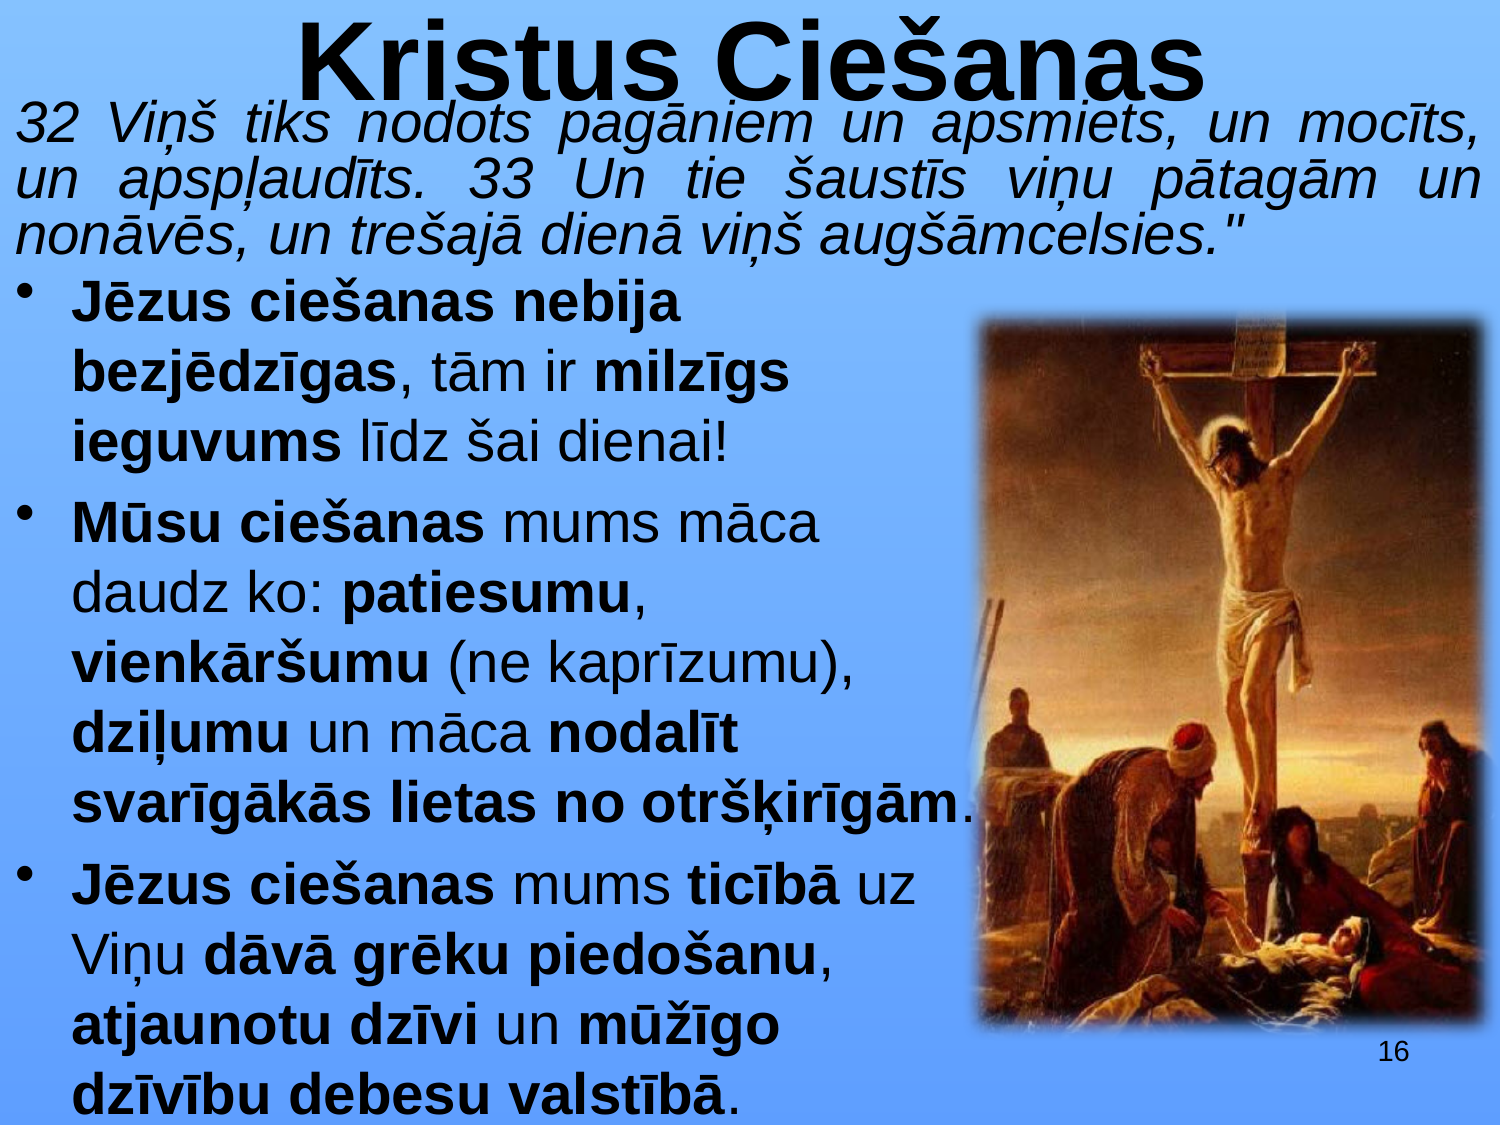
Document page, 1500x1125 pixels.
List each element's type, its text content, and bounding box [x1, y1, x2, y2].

slide_number 16 [1074, 1048, 1426, 1103]
picture [962, 302, 1500, 1041]
text_box 32 Viņš tiks nodots pagāniem un apsmiets, un mocīts, un apspļaudīts. 33 Un tie šaustīs viņu pātagām un nonāvēs, un trešajā dienā viņš augšāmcelsies." [0, 90, 1500, 268]
list Jēzus ciešanas nebija bezjēdzīgas, tām ir milzīgs ieguvums līdz šai dienai! Mūsu ciešanas mums māca daudz ko: patiesumu, vienkāršumu (ne kaprīzumu), dziļumu un māca nodalīt svarīgākās lietas no otršķirīgām. Jēzus ciešanas mums ticībā uz Viņu dāvā grēku piedošanu, atjaunotu dzīvi un mūžīgo dzīvību debesu valstībā. [0, 268, 999, 999]
title Kristus Ciešanas [76, 0, 1427, 90]
